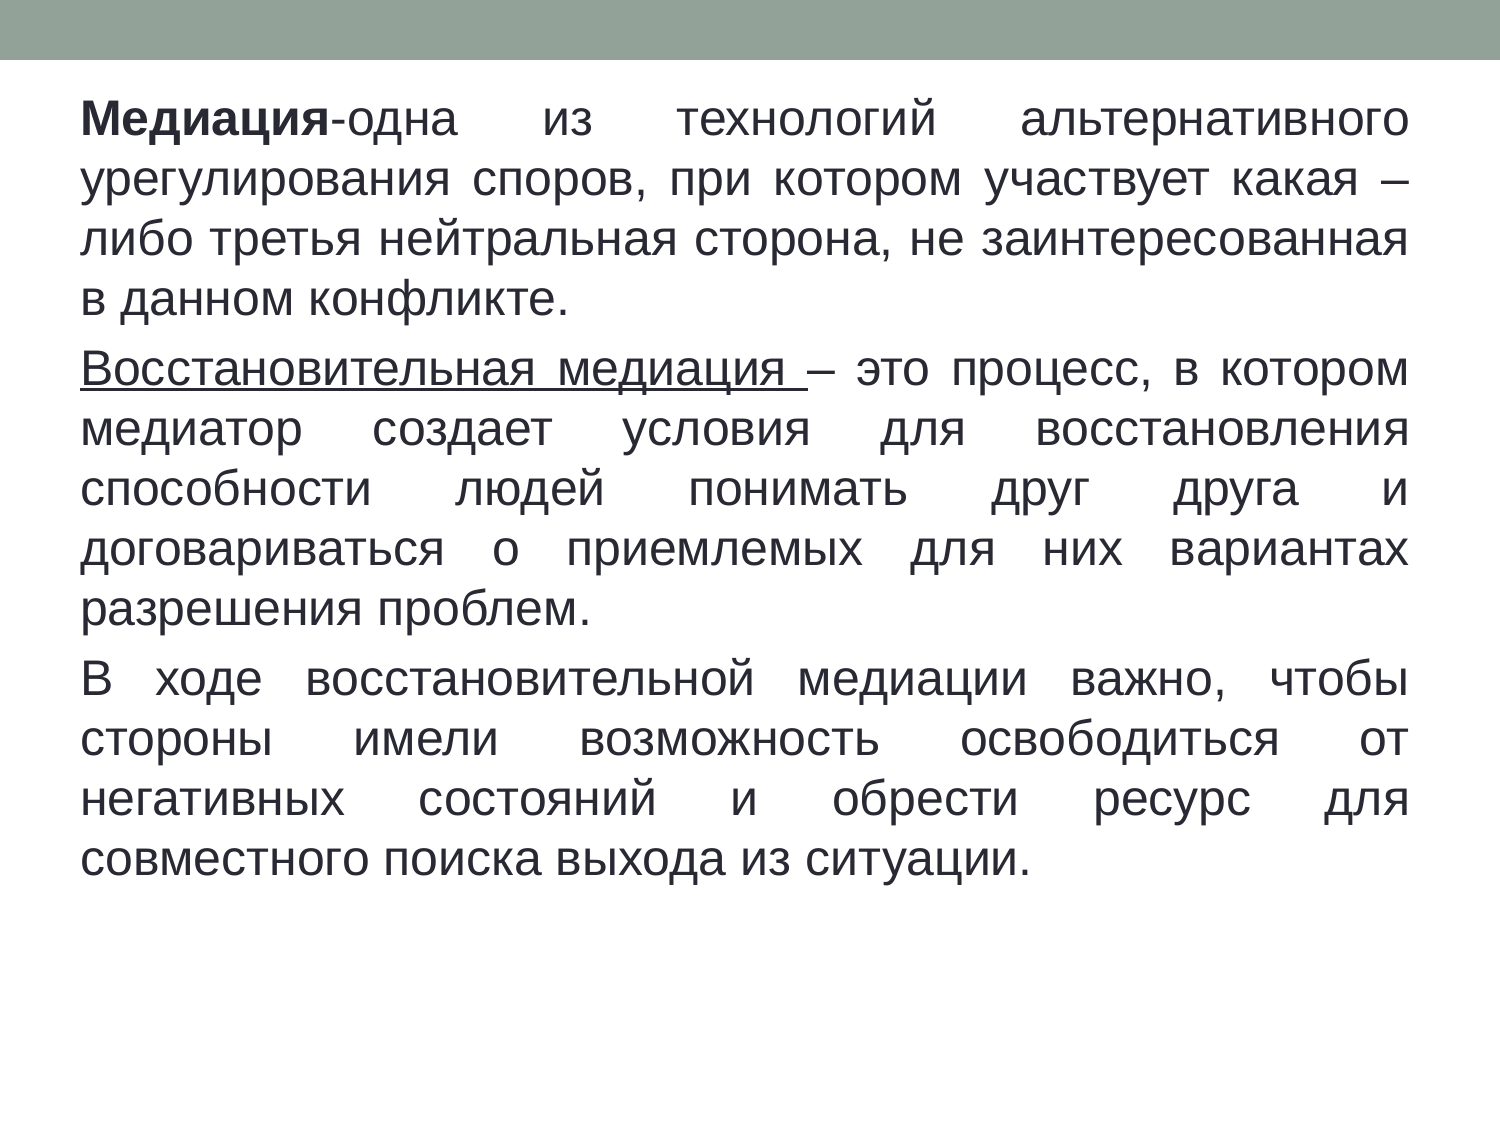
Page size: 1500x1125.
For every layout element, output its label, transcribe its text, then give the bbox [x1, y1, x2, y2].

list Медиация-одна из технологий альтернативного урегулирования споров, при котором участвует какая – либо третья нейтральная сторона, не заинтересованная в данном конфликте. Восстановительная медиация – это процесс, в котором медиатор создает условия для восстановления способности людей понимать друг друга и договариваться о приемлемых для них вариантах разрешения проблем. В ходе восстановительной медиации важно, чтобы стороны имели возможность освободиться от негативных состояний и обрести ресурс для совместного поиска выхода из ситуации. [64, 78, 1425, 1005]
